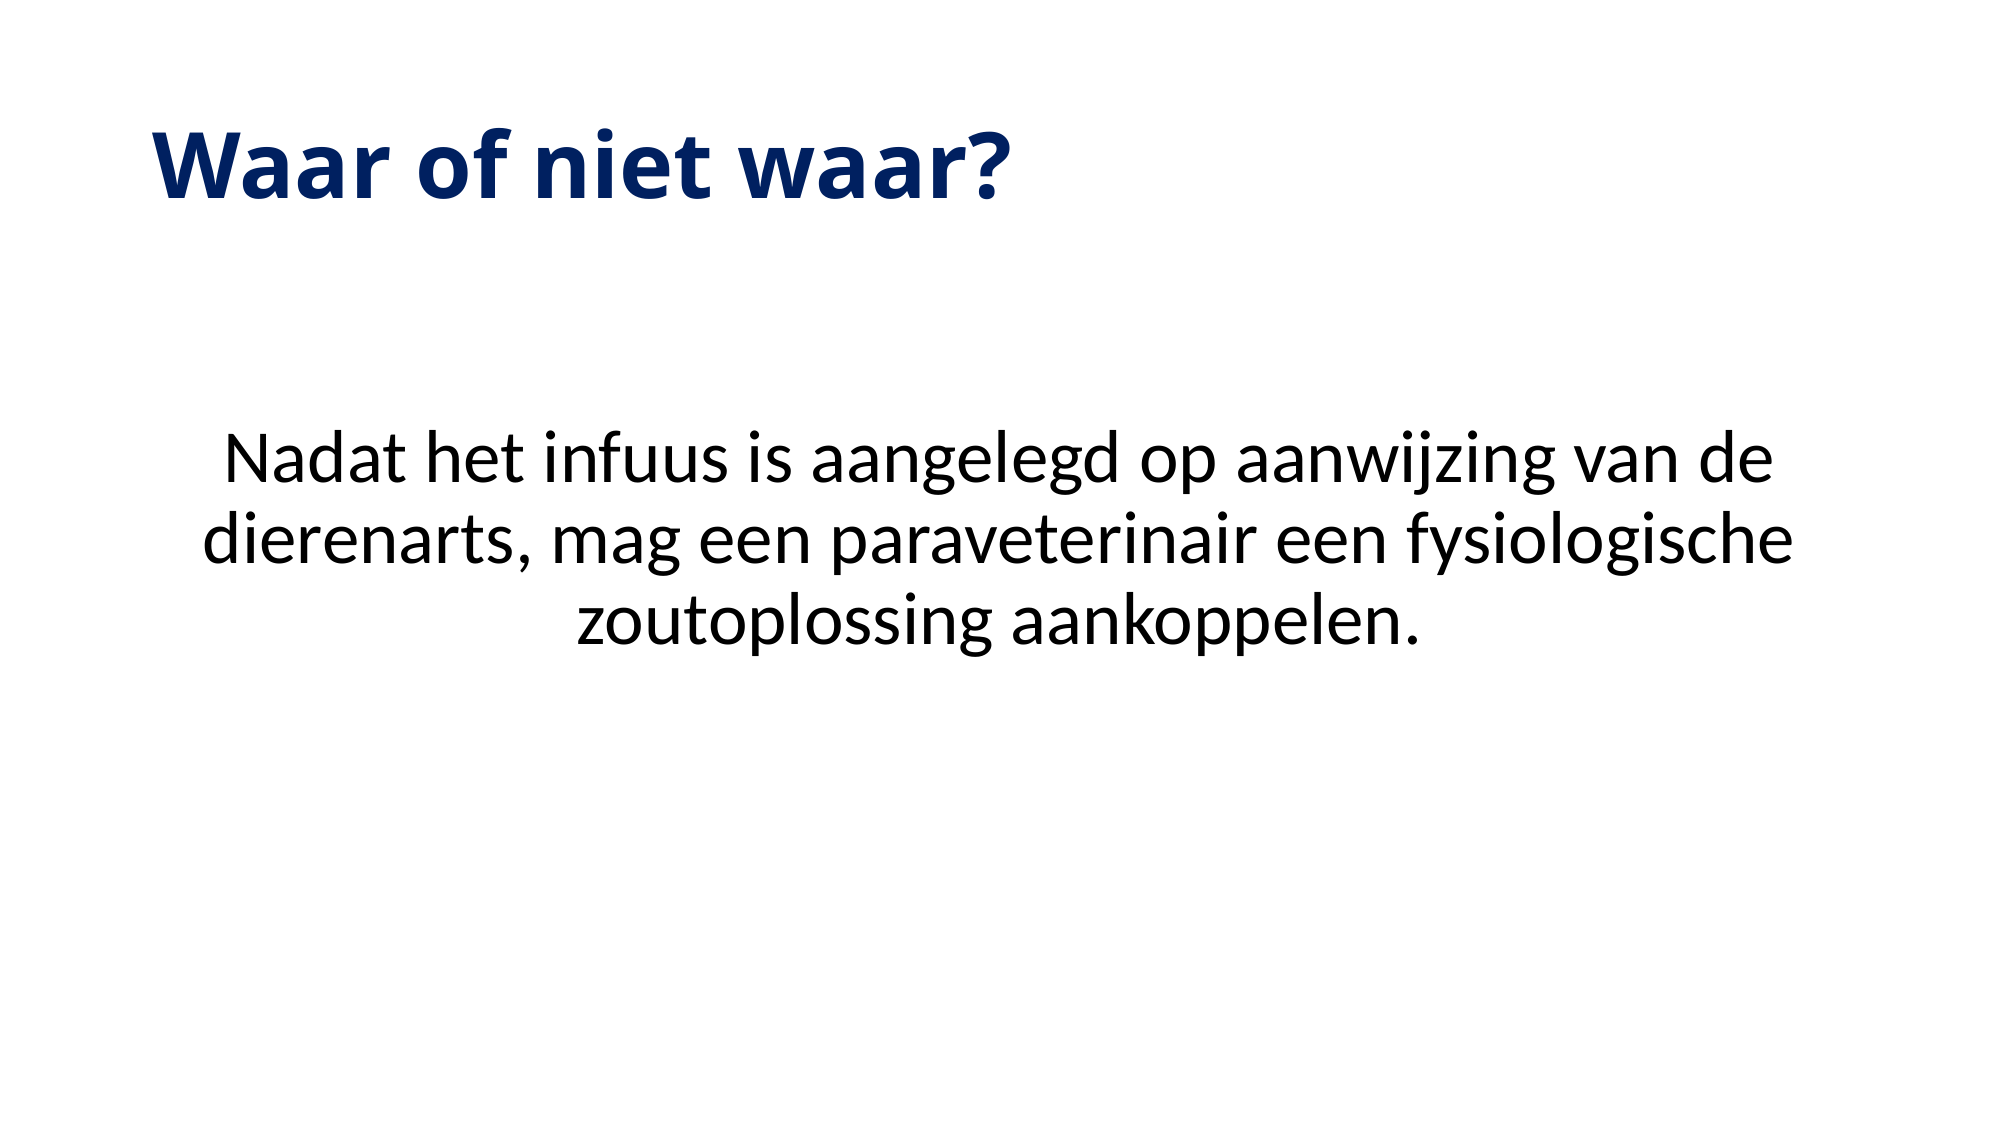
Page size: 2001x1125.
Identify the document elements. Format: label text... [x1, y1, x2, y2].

title Waar of niet waar? [137, 59, 1863, 278]
list Nadat het infuus is aangelegd op aanwijzing van de dierenarts, mag een paraveterinair een fysiologische zoutoplossing aankoppelen. [137, 299, 1863, 1014]
